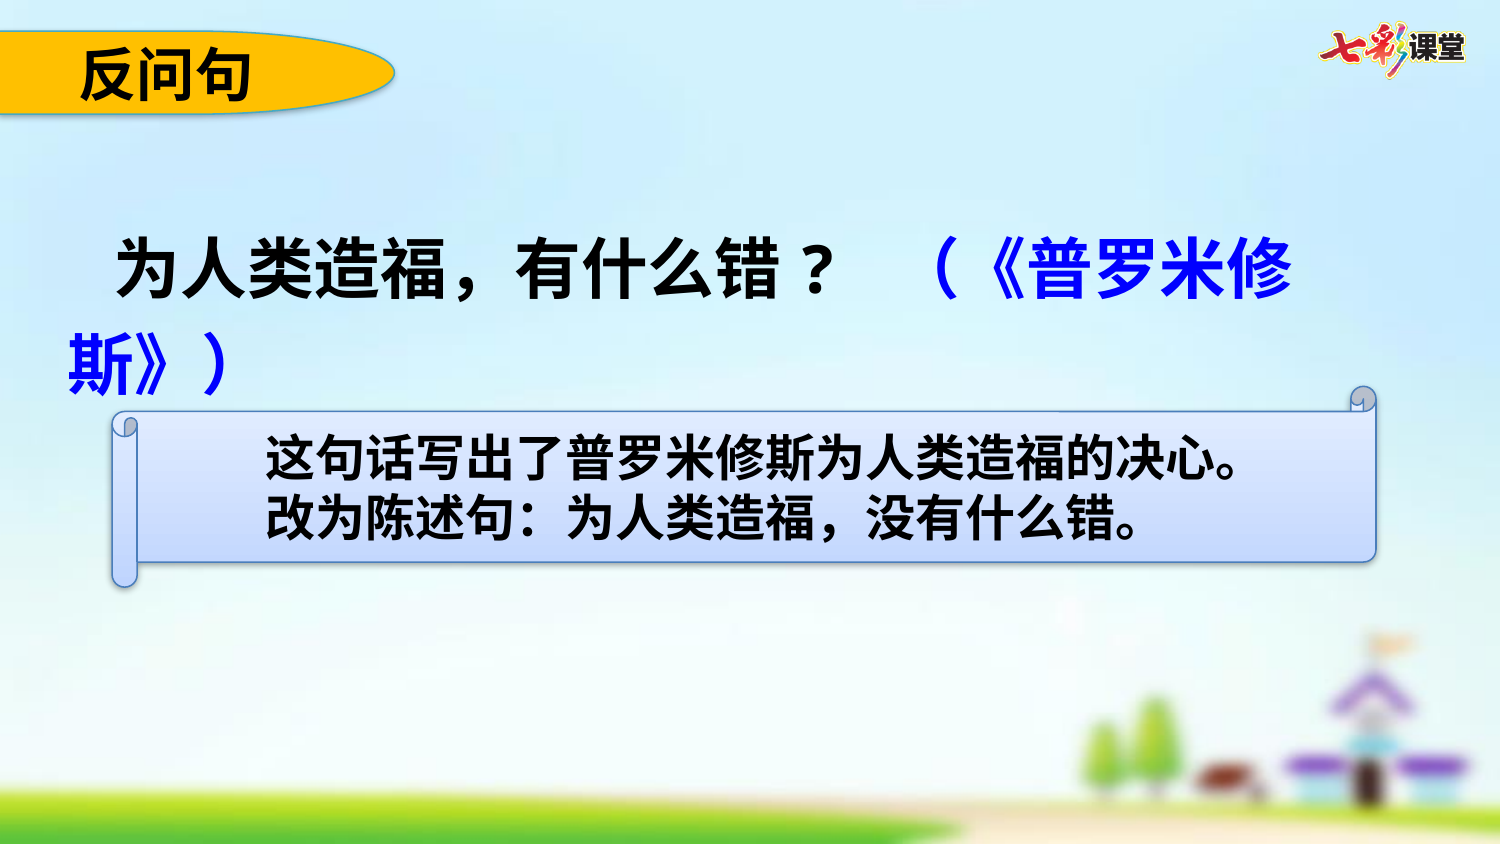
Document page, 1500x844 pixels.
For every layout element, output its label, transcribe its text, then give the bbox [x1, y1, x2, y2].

text_box 为人类造福，有什么错? （《普罗米修斯》） [53, 203, 1465, 410]
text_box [0, 30, 395, 115]
text_box 这句话写出了普罗米修斯为人类造福的决心。 改为陈述句：为人类造福，没有什么错。 [111, 385, 1377, 588]
picture [0, 0, 1500, 844]
